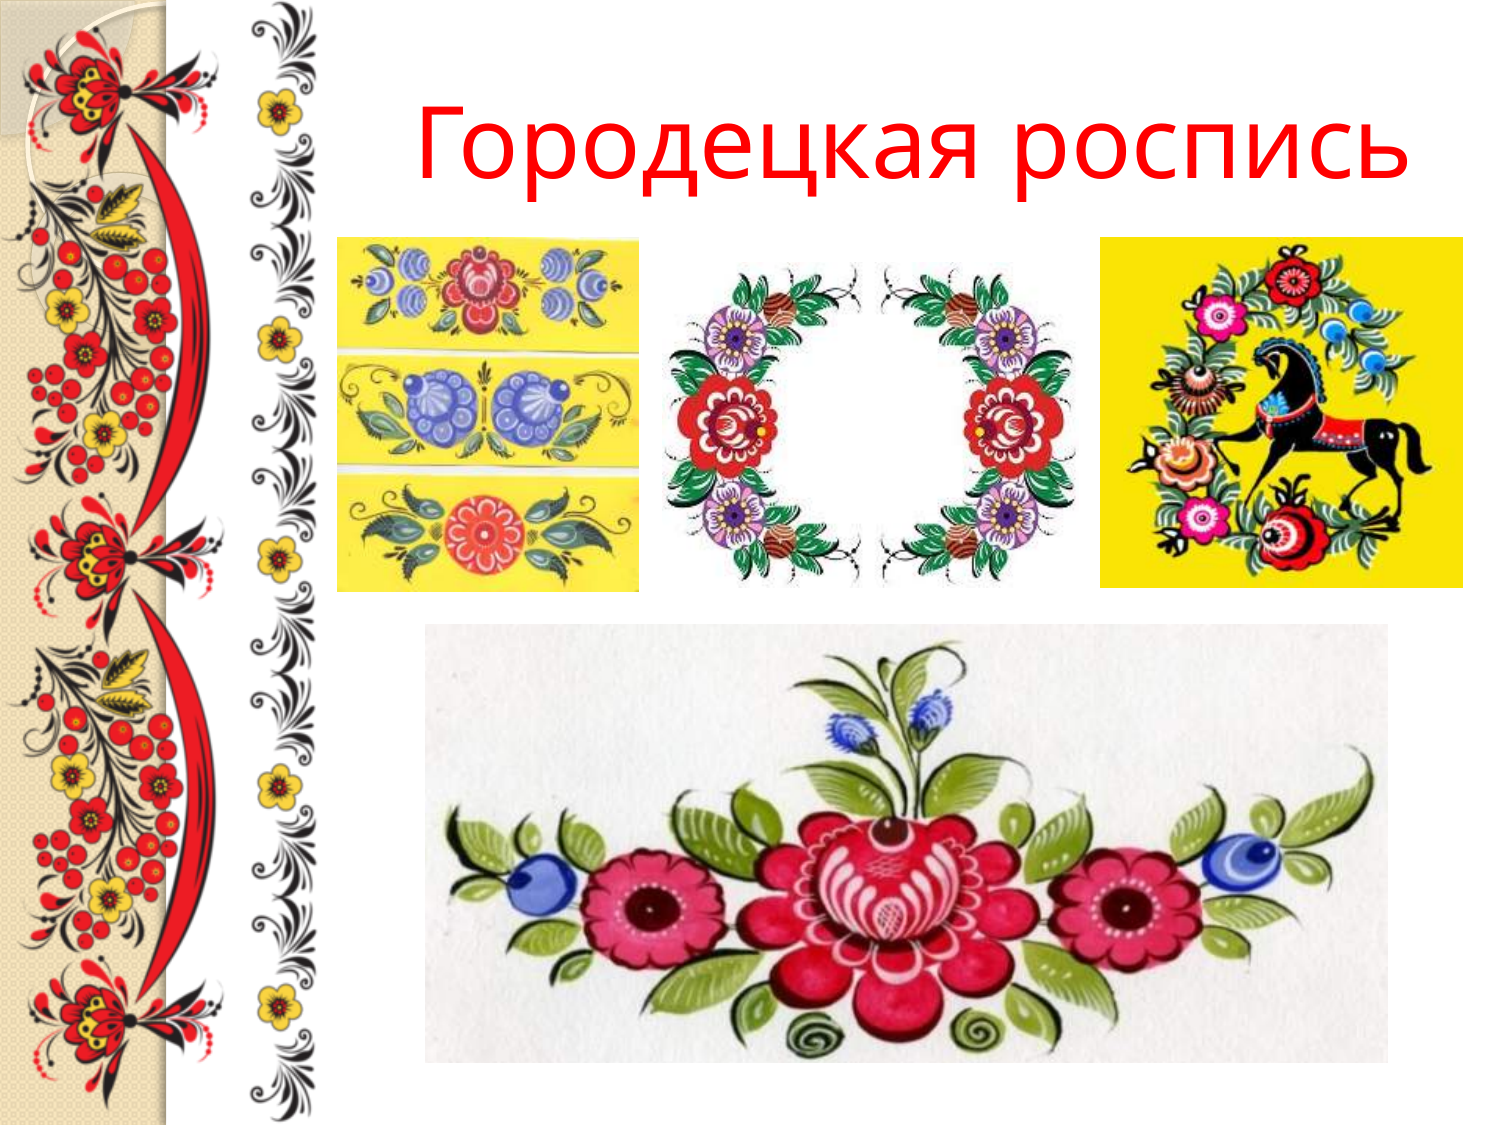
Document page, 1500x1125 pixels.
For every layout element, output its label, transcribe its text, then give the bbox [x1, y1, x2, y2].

title Городецкая роспись [362, 45, 1466, 233]
picture [0, 0, 319, 1125]
picture [662, 262, 1079, 588]
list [424, 624, 1388, 1063]
picture [1099, 237, 1463, 588]
picture [337, 237, 639, 592]
